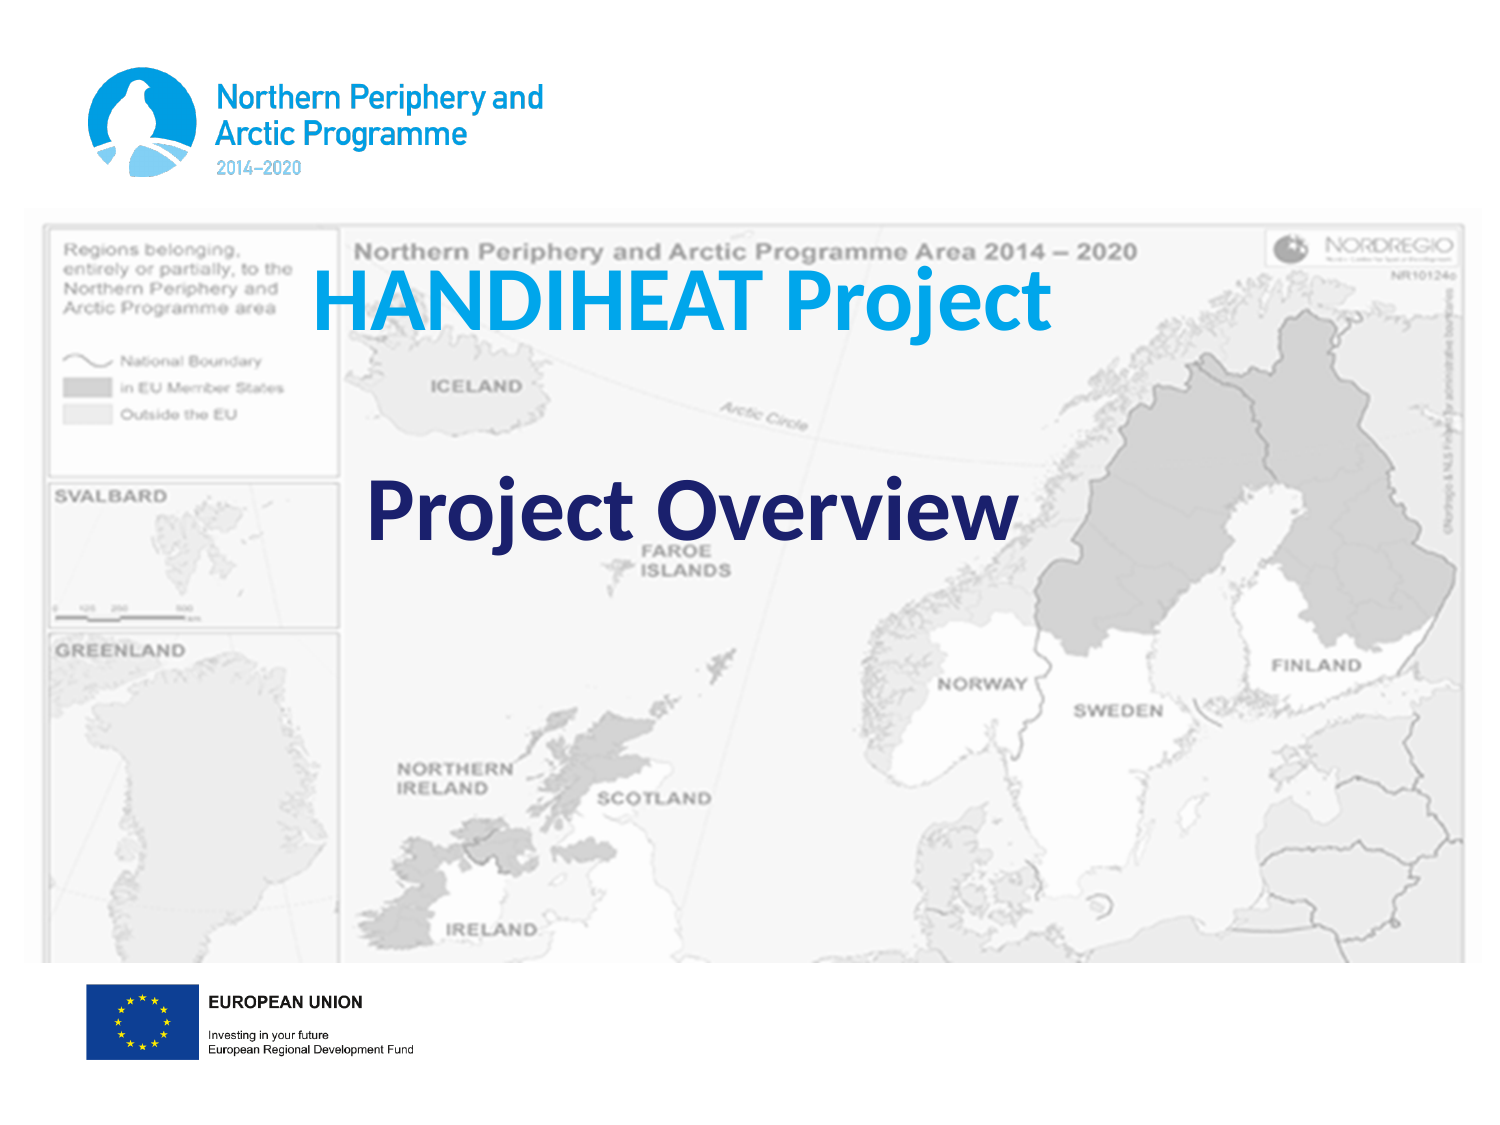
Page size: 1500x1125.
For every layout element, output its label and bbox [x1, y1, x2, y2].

picture [88, 67, 133, 111]
picture [76, 978, 413, 1067]
picture [23, 207, 1482, 964]
picture [88, 67, 562, 177]
